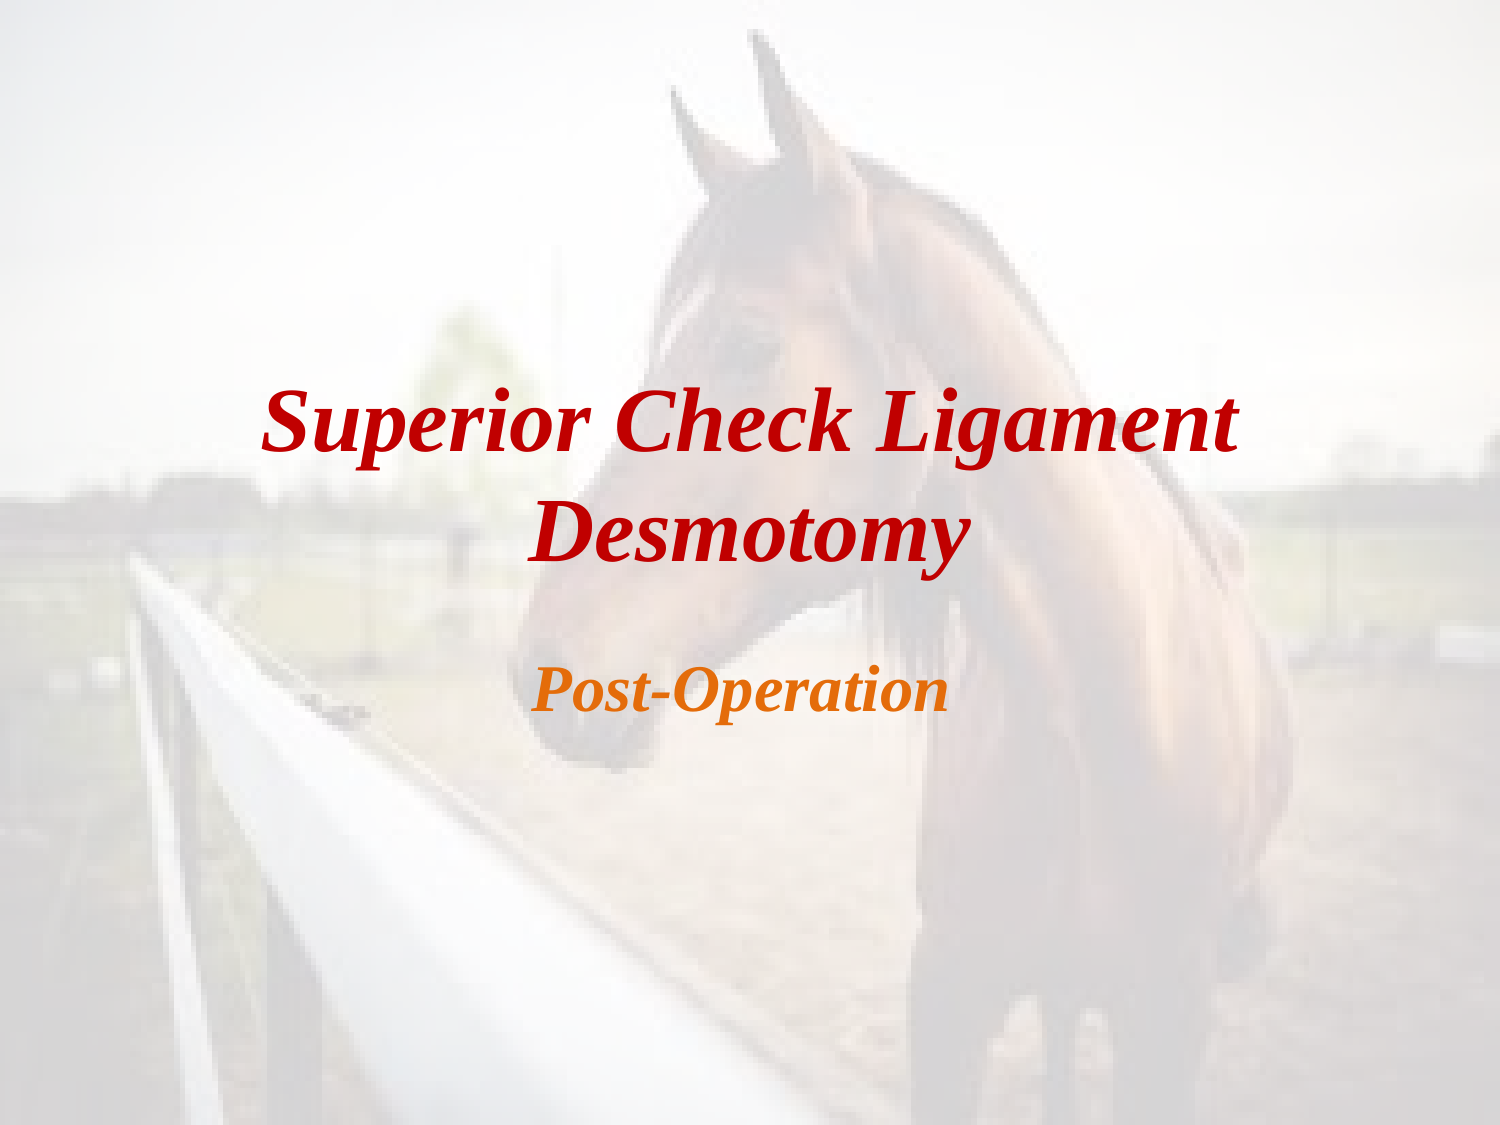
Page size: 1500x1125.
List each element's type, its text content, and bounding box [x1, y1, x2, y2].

subtitle Post-Operation [225, 637, 1275, 925]
title Superior Check Ligament Desmotomy [112, 349, 1388, 591]
